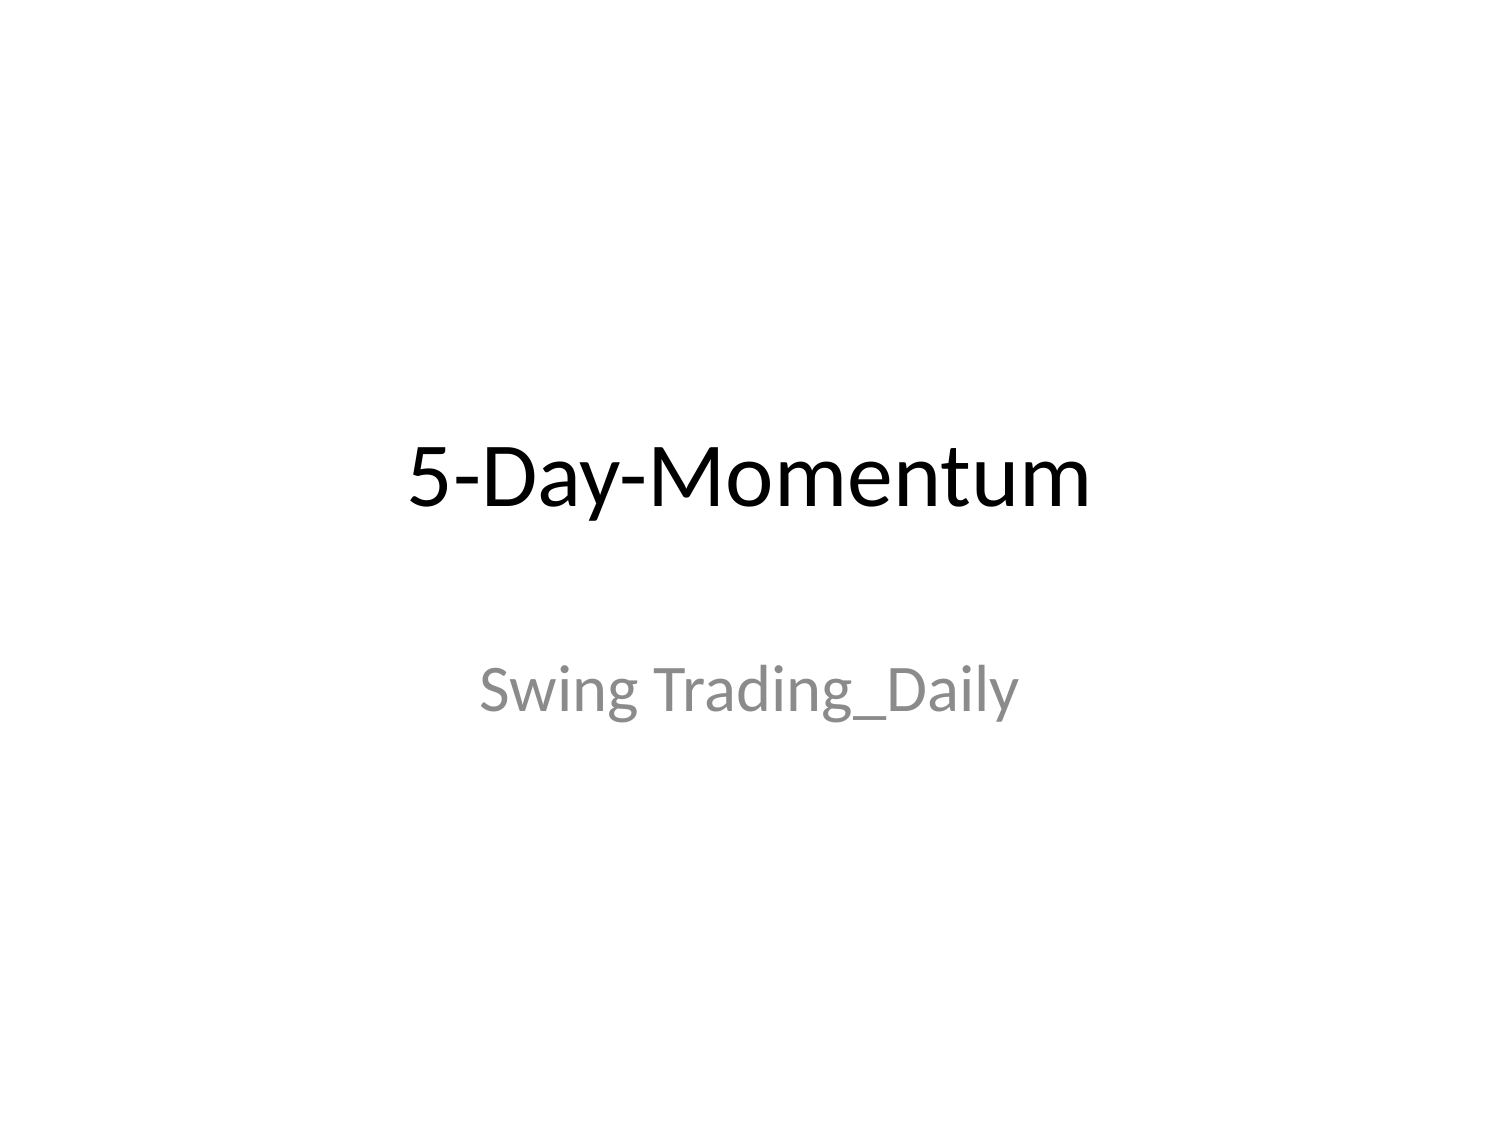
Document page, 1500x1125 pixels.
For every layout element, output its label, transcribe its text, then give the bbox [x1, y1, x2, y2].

title 5-Day-Momentum [112, 349, 1388, 591]
subtitle Swing Trading_Daily [225, 637, 1275, 925]
